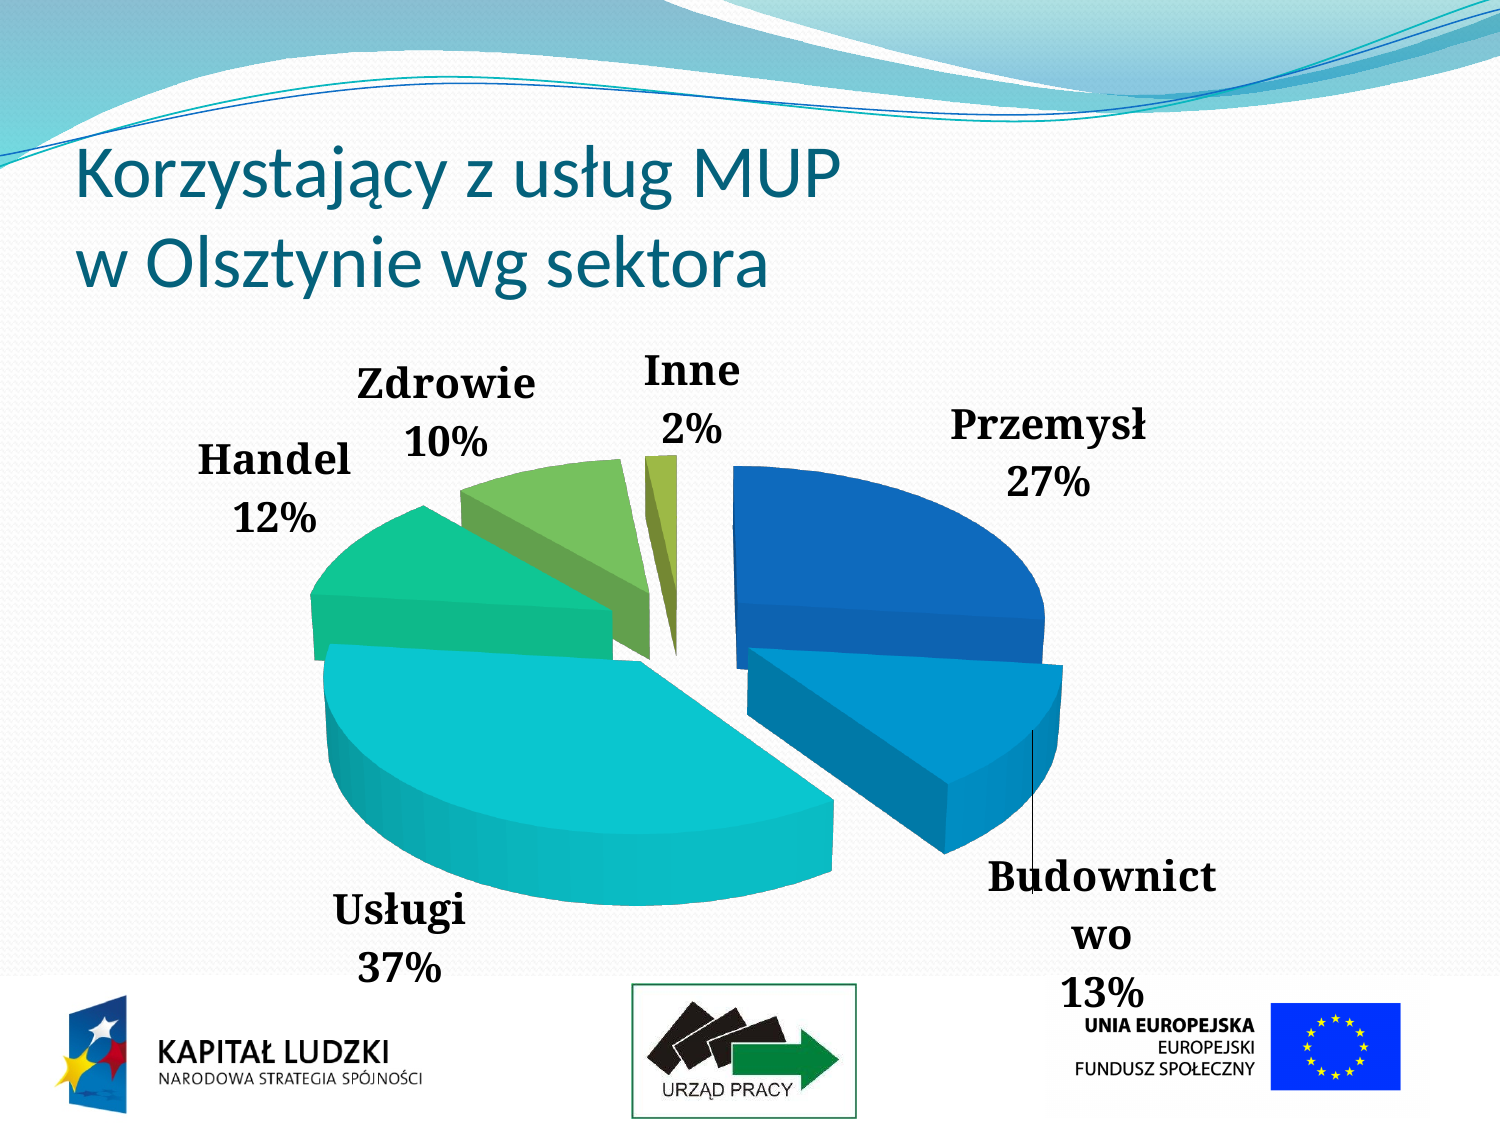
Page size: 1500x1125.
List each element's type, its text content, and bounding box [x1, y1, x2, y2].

picture [631, 1031, 857, 1119]
picture [1045, 1031, 1430, 1118]
picture [41, 975, 442, 1125]
title Korzystający z usług MUP w Olsztynie wg sektora [75, 115, 1425, 303]
chart [52, 325, 1459, 1021]
